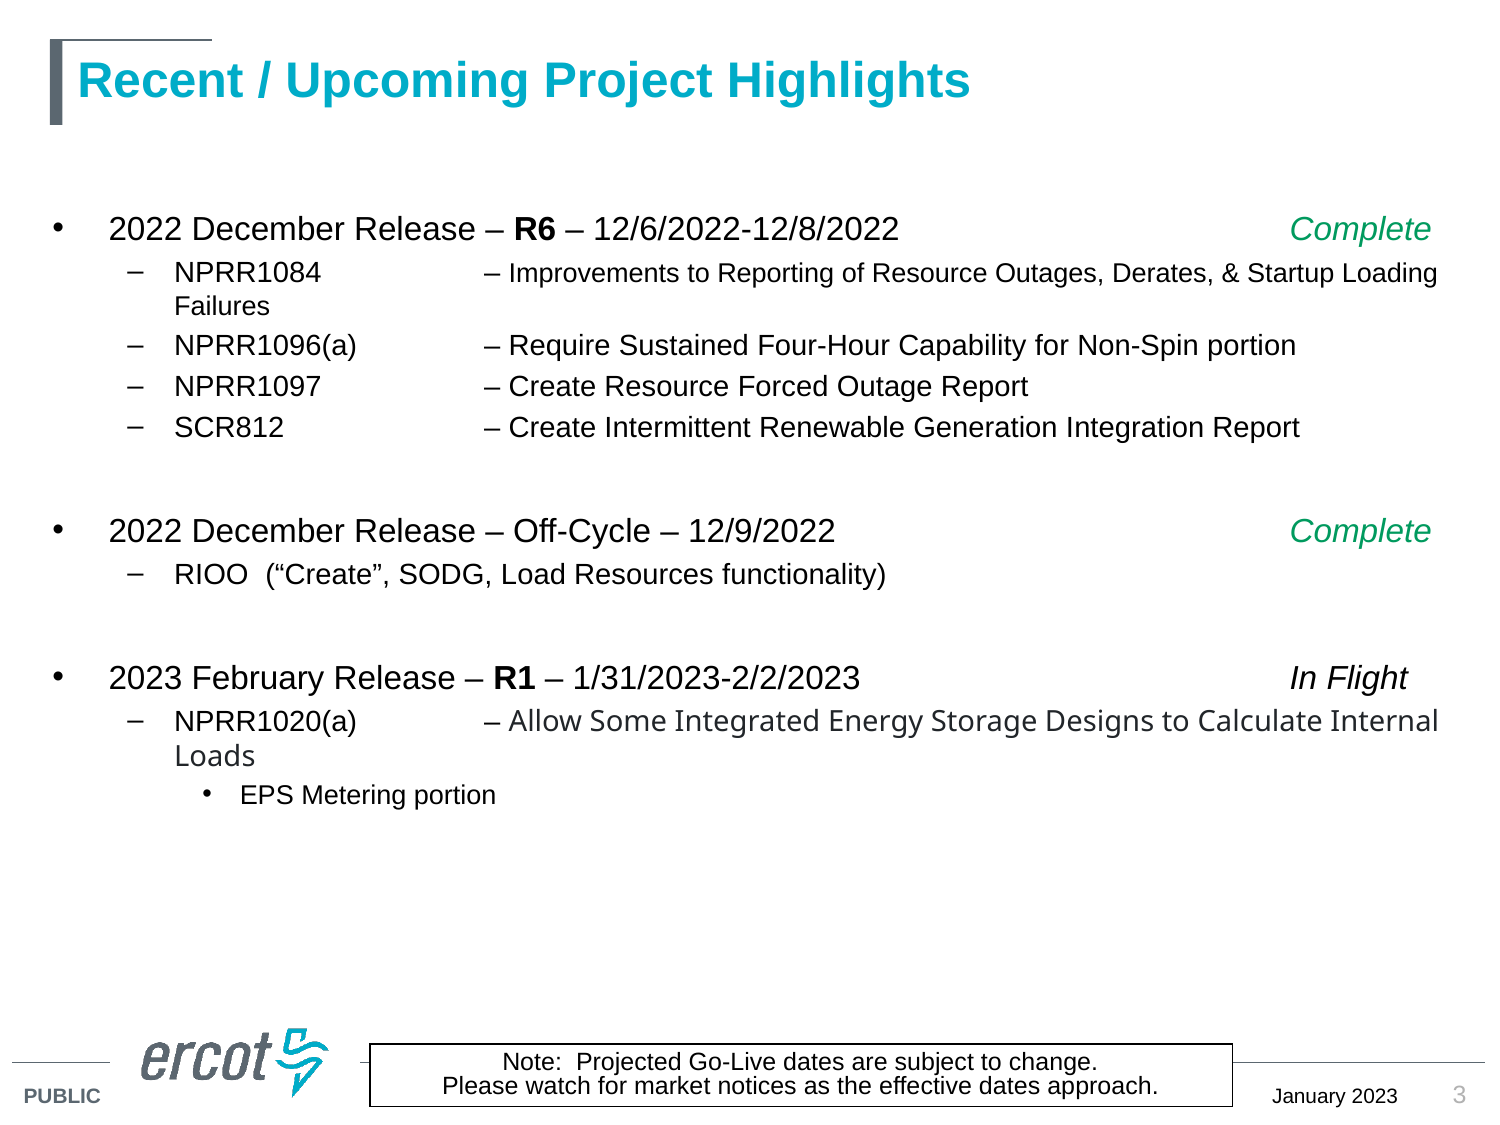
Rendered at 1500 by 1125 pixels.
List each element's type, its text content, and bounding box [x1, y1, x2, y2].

picture [137, 1024, 332, 1100]
slide_number 3 [1437, 1076, 1475, 1112]
list 2022 December Release – R6 – 12/6/2022-12/8/2022 Complete NPRR1084 – Improvements to Reporting of Resource Outages, Derates, & Startup Loading Failures NPRR1096(a) – Require Sustained Four-Hour Capability for Non-Spin portion NPRR1097 – Create Resource Forced Outage Report SCR812 – Create Intermittent Renewable Generation Integration Report 2022 December Release – Off-Cycle – 12/9/2022 Complete RIOO (“Create”, SODG, Load Resources functionality) 2023 February Release – R1 – 1/31/2023-2/2/2023 In Flight NPRR1020(a) – Allow Some Integrated Energy Storage Designs to Calculate Internal Loads EPS Metering portion [37, 200, 1463, 925]
text_box Note: Projected Go-Live dates are subject to change. Please watch for market notices as the effective dates approach. [369, 1043, 1233, 1107]
title Recent / Upcoming Project Highlights [62, 39, 1038, 118]
